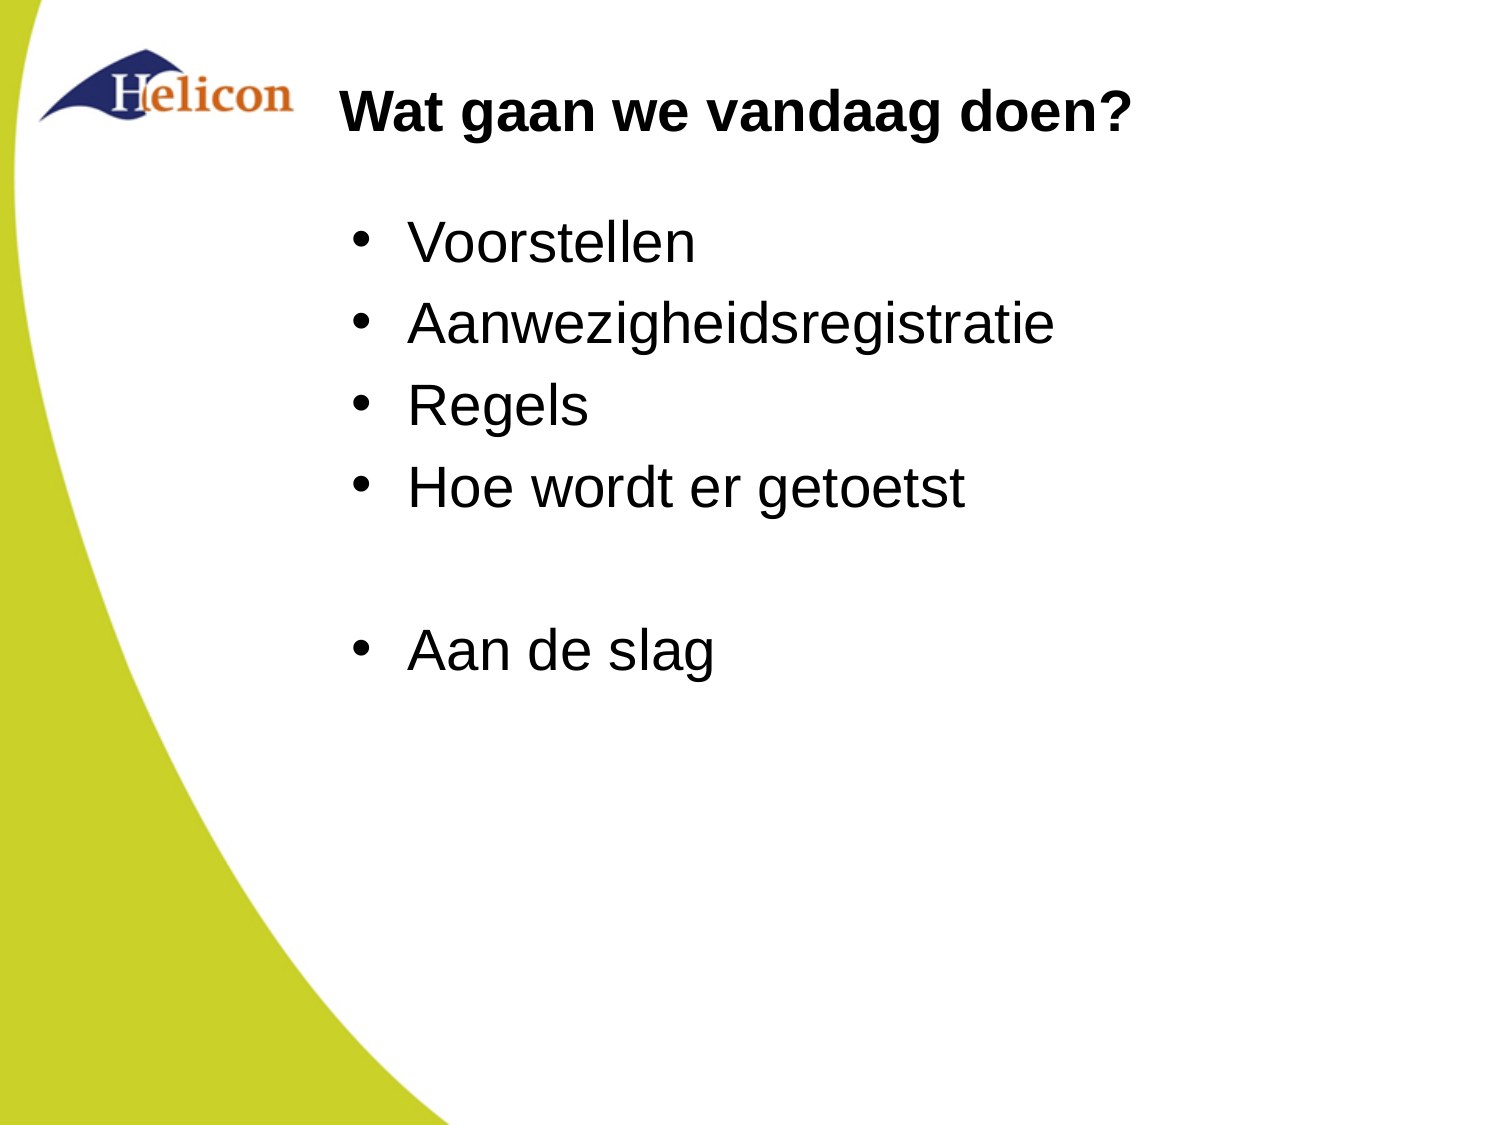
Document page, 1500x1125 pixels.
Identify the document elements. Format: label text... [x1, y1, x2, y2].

picture [0, 0, 1500, 1125]
list Voorstellen Aanwezigheidsregistratie Regels Hoe wordt er getoetst Aan de slag [336, 196, 1425, 1005]
title Wat gaan we vandaag doen? [324, 54, 1415, 161]
